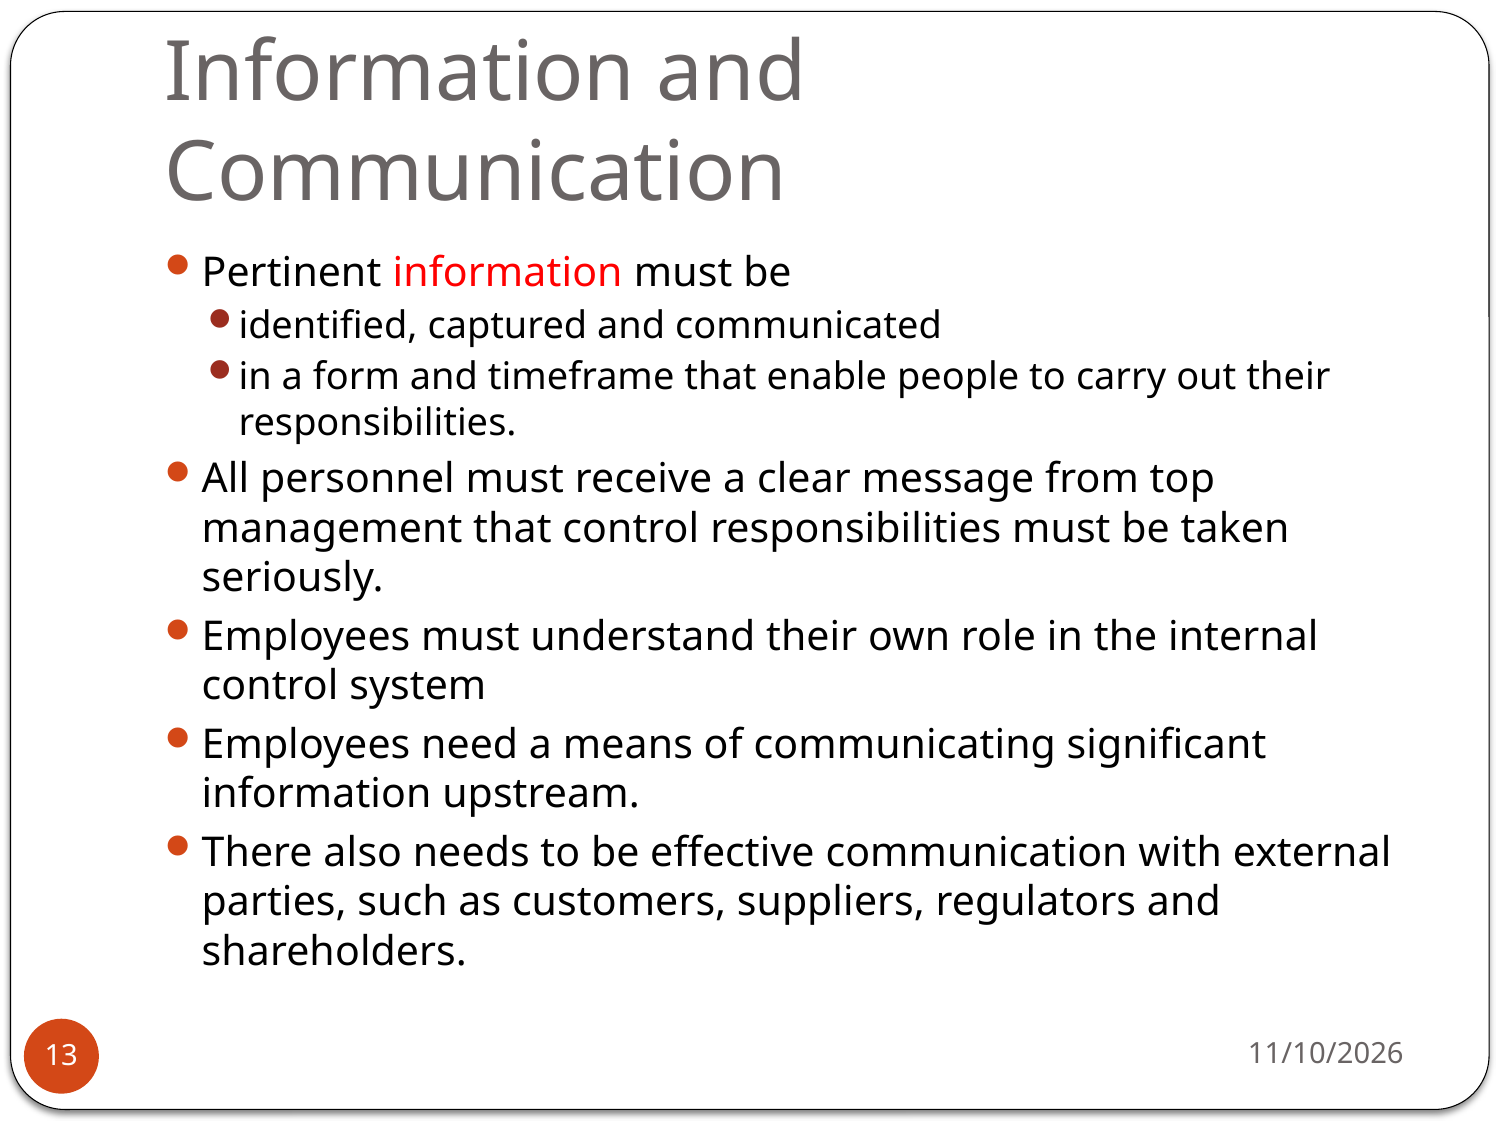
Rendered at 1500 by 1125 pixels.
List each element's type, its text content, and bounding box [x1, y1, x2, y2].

title Information and Communication [150, 45, 1425, 233]
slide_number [1012, 1015, 1419, 1094]
list Pertinent information must be identified, captured and communicated in a form and timeframe that enable people to carry out their responsibilities. All personnel must receive a clear message from top management that control responsibilities must be taken seriously. Employees must understand their own role in the internal control system Employees need a means of communicating significant information upstream. There also needs to be effective communication with external parties, such as customers, suppliers, regulators and shareholders. [150, 237, 1425, 988]
slide_number 13 [23, 1018, 99, 1094]
